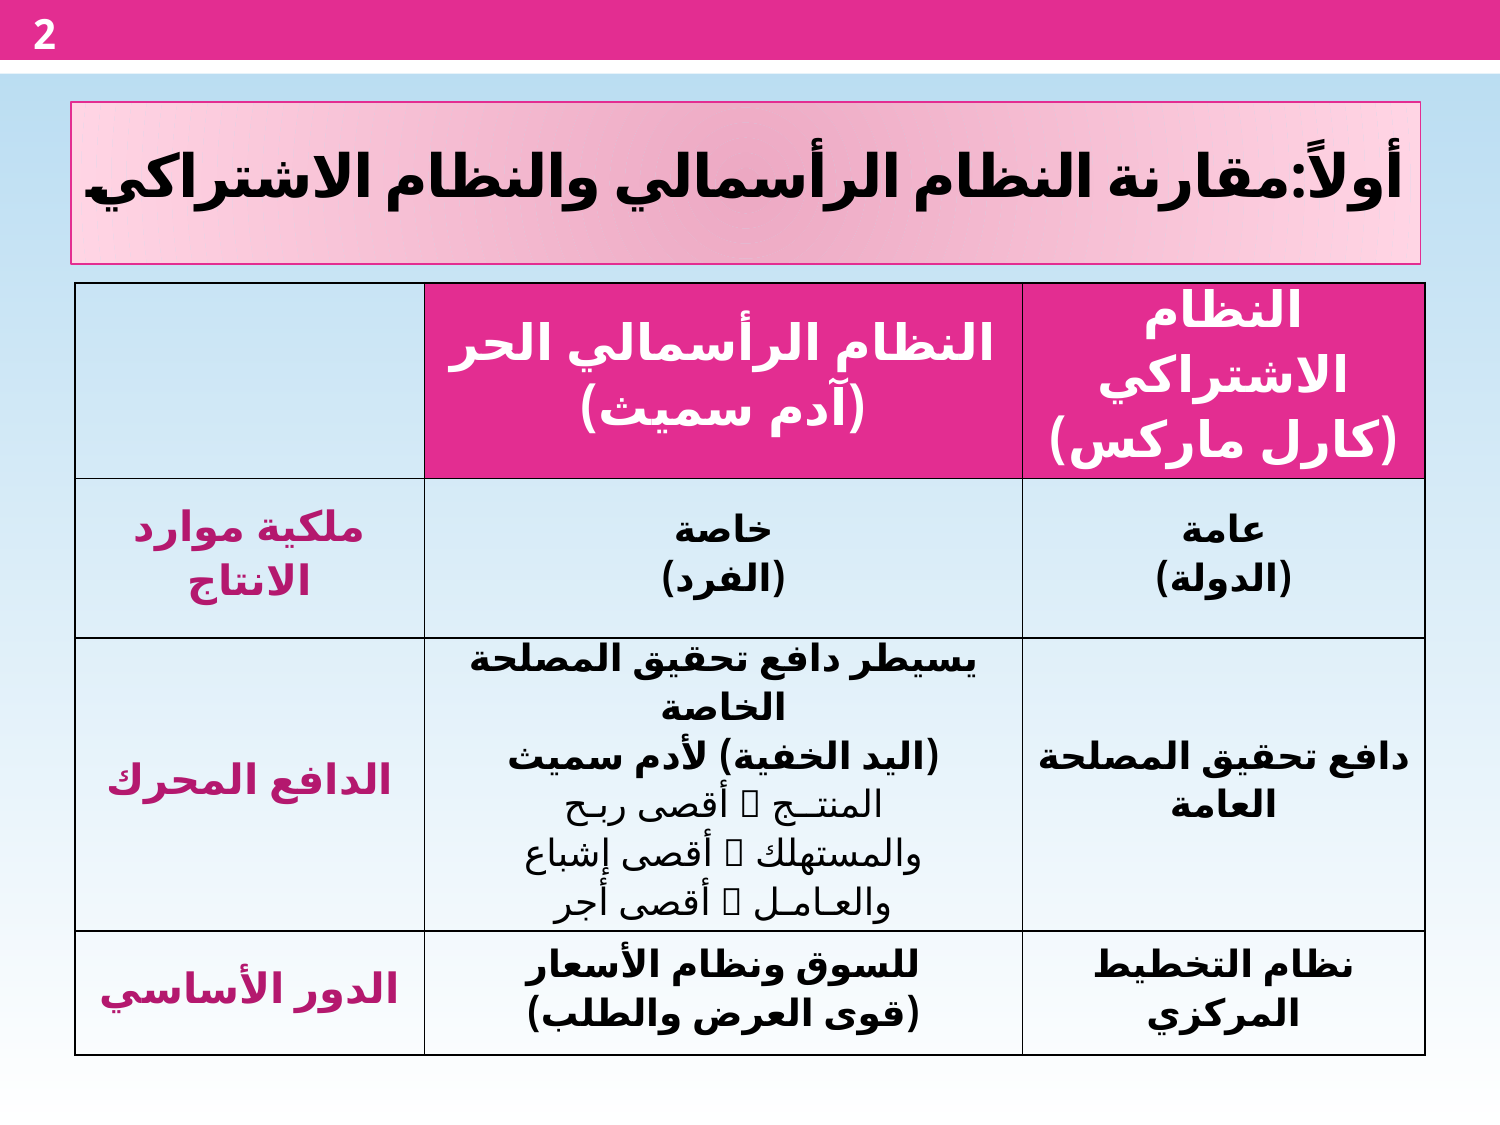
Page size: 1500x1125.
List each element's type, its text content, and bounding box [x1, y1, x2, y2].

table_cell يسيطر دافع تحقيق المصلحة الخاصة (اليد الخفية) لأدم سميث المنتــج  أقصى ربـح والمستهلك  أقصى إشباع والعـامـل  أقصى أجر [425, 639, 1022, 930]
table_header النظام الاشتراكي (كارل ماركس) [1023, 284, 1424, 478]
table_cell ملكية موارد الانتاج [76, 479, 424, 637]
table_header النظام الرأسمالي الحر (آدم سميث) [425, 284, 1022, 478]
table_cell نظام التخطيط المركزي [1023, 932, 1424, 1054]
text_box أولاً:مقارنة النظام الرأسمالي والنظام الاشتراكي [70, 101, 1421, 265]
table_cell خاصة (الفرد) [425, 479, 1022, 637]
table_cell للسوق ونظام الأسعار (قوى العرض والطلب) [425, 932, 1022, 1054]
table_header [76, 284, 424, 478]
table_cell الدافع المحرك [76, 639, 424, 930]
text_box 2 [11, 0, 71, 65]
table_cell دافع تحقيق المصلحة العامة [1023, 639, 1424, 930]
table_cell عامة (الدولة) [1023, 479, 1424, 637]
table_cell الدور الأساسي [76, 932, 424, 1054]
